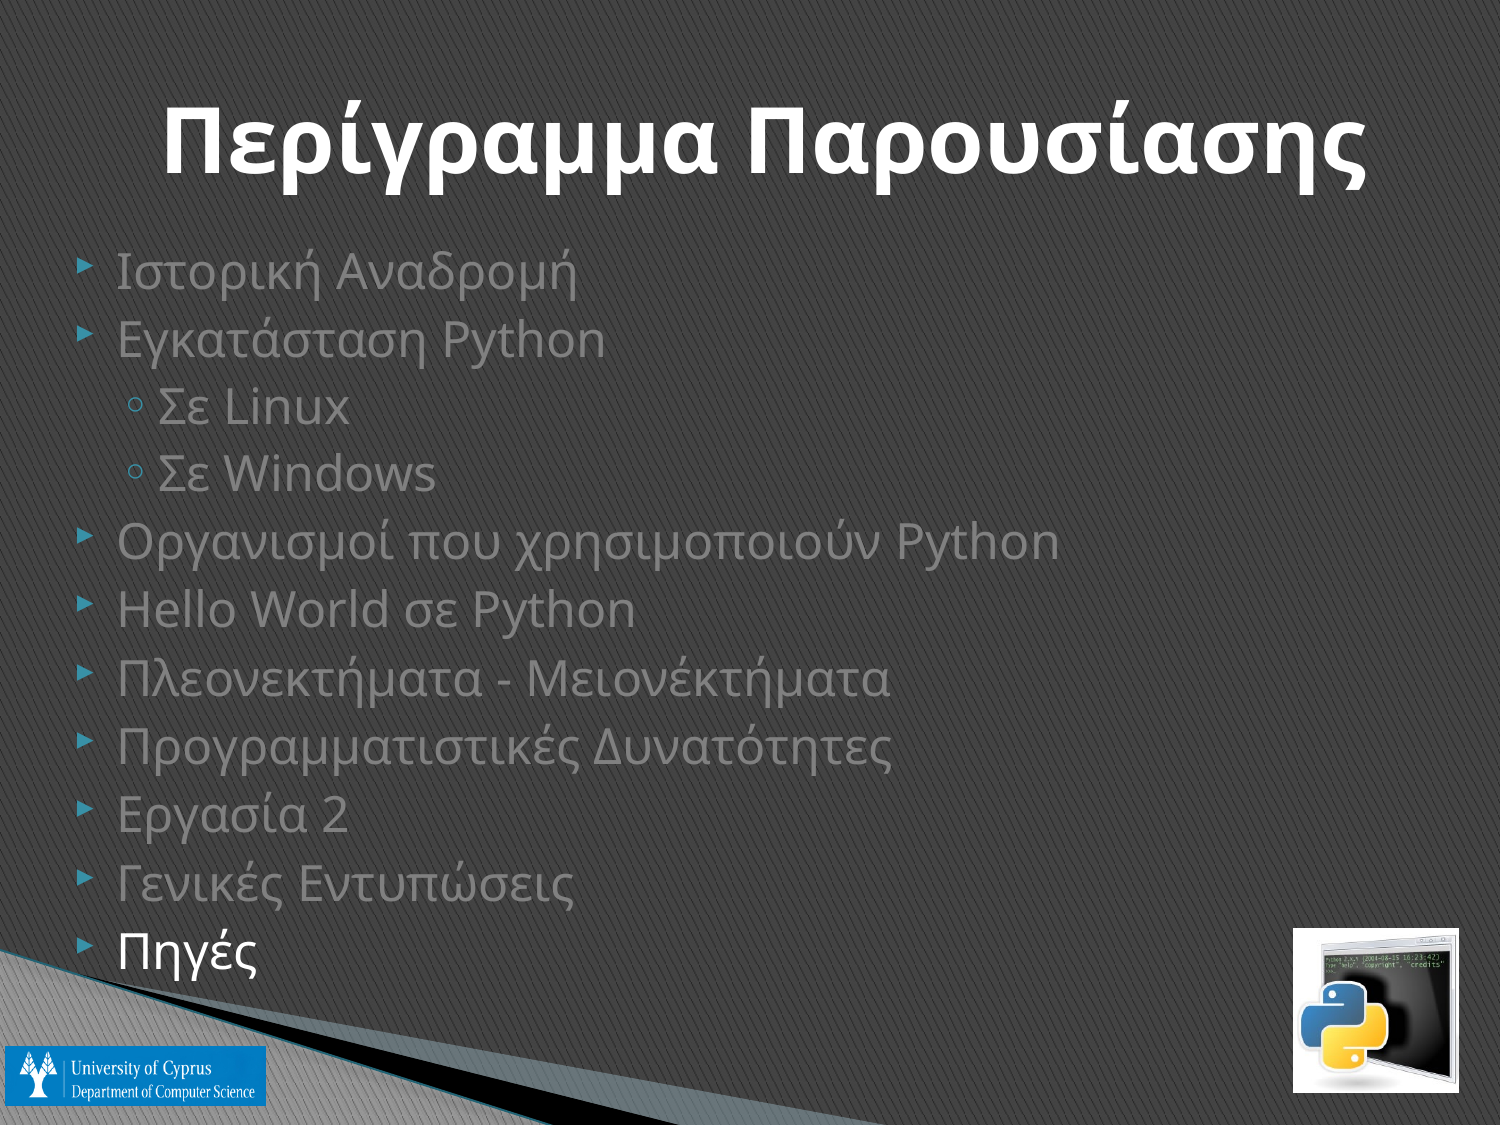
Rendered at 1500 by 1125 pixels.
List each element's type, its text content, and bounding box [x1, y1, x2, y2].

text_box Περίγραμμα Παρουσίασης [88, 42, 1439, 231]
picture [5, 1046, 266, 1107]
picture [1293, 928, 1459, 1093]
list Ιστορική Αναδρομή Εγκατάσταση Python Σε Linux Σε Windows Οργανισμοί που χρησιμοποιούν Python Hello World σε Python Πλεονεκτήματα - Μειονέκτήματα Προγραμματιστικές Δυνατότητες Εργασία 2 Γενικές Εντυπώσεις Πηγές [41, 231, 1392, 975]
